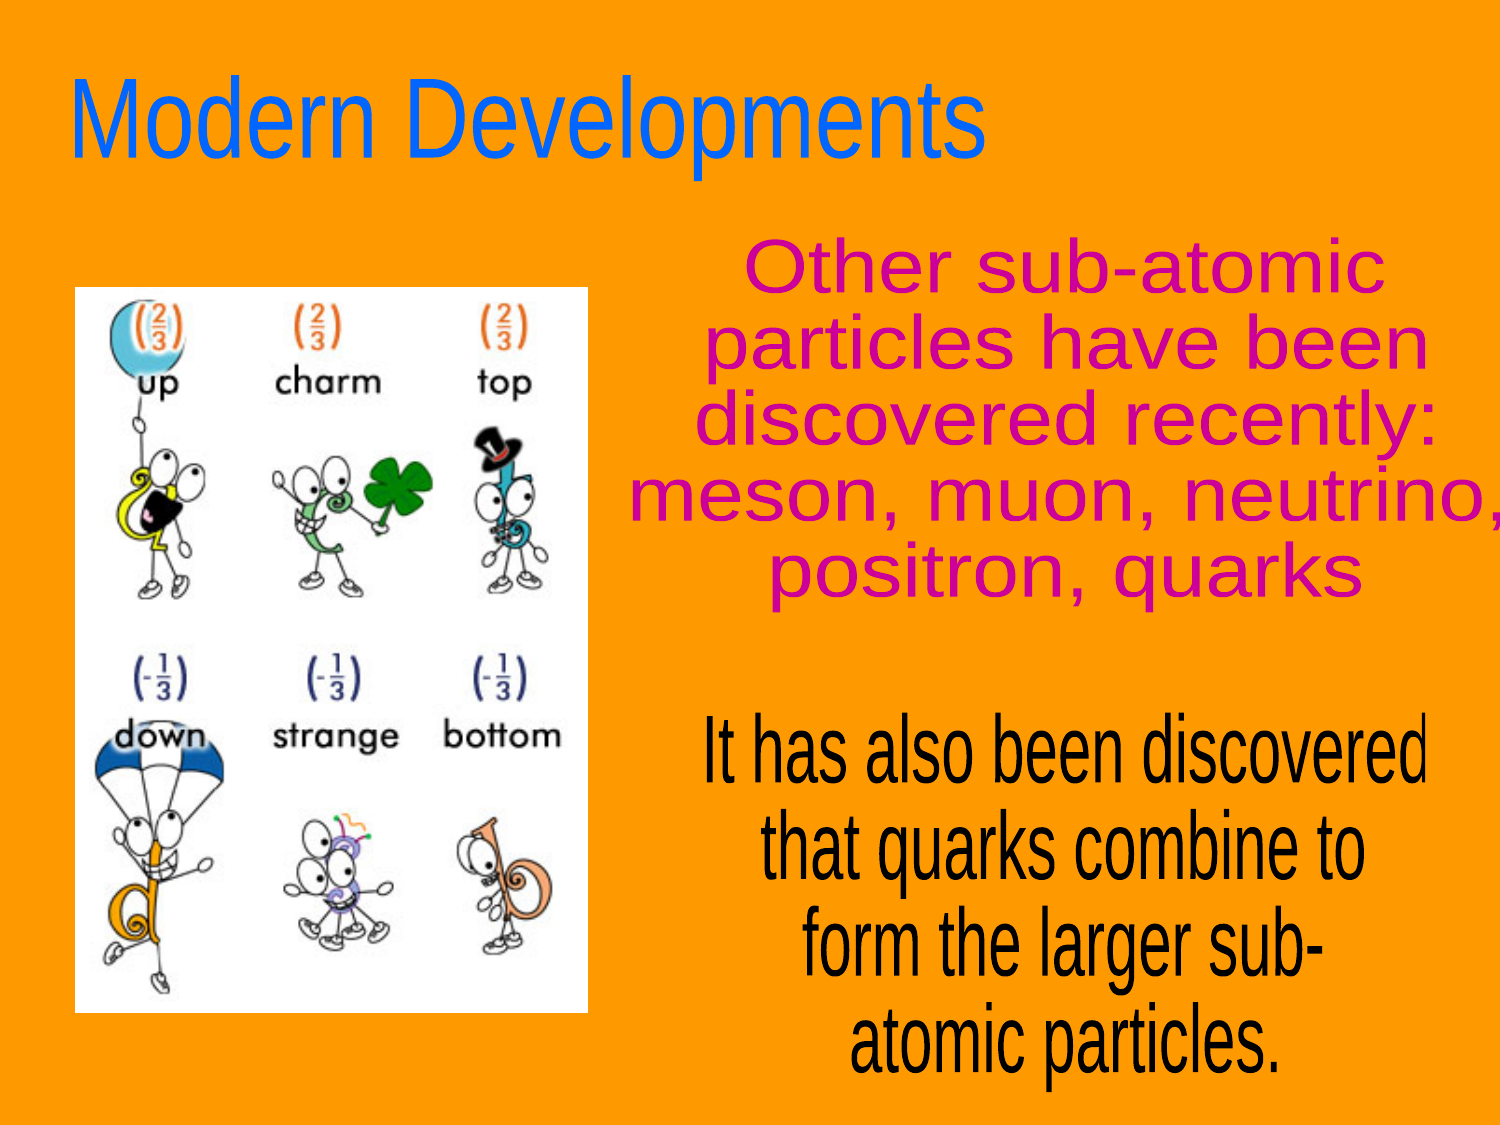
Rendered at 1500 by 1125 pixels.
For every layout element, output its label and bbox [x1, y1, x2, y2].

list [74, 287, 588, 1013]
